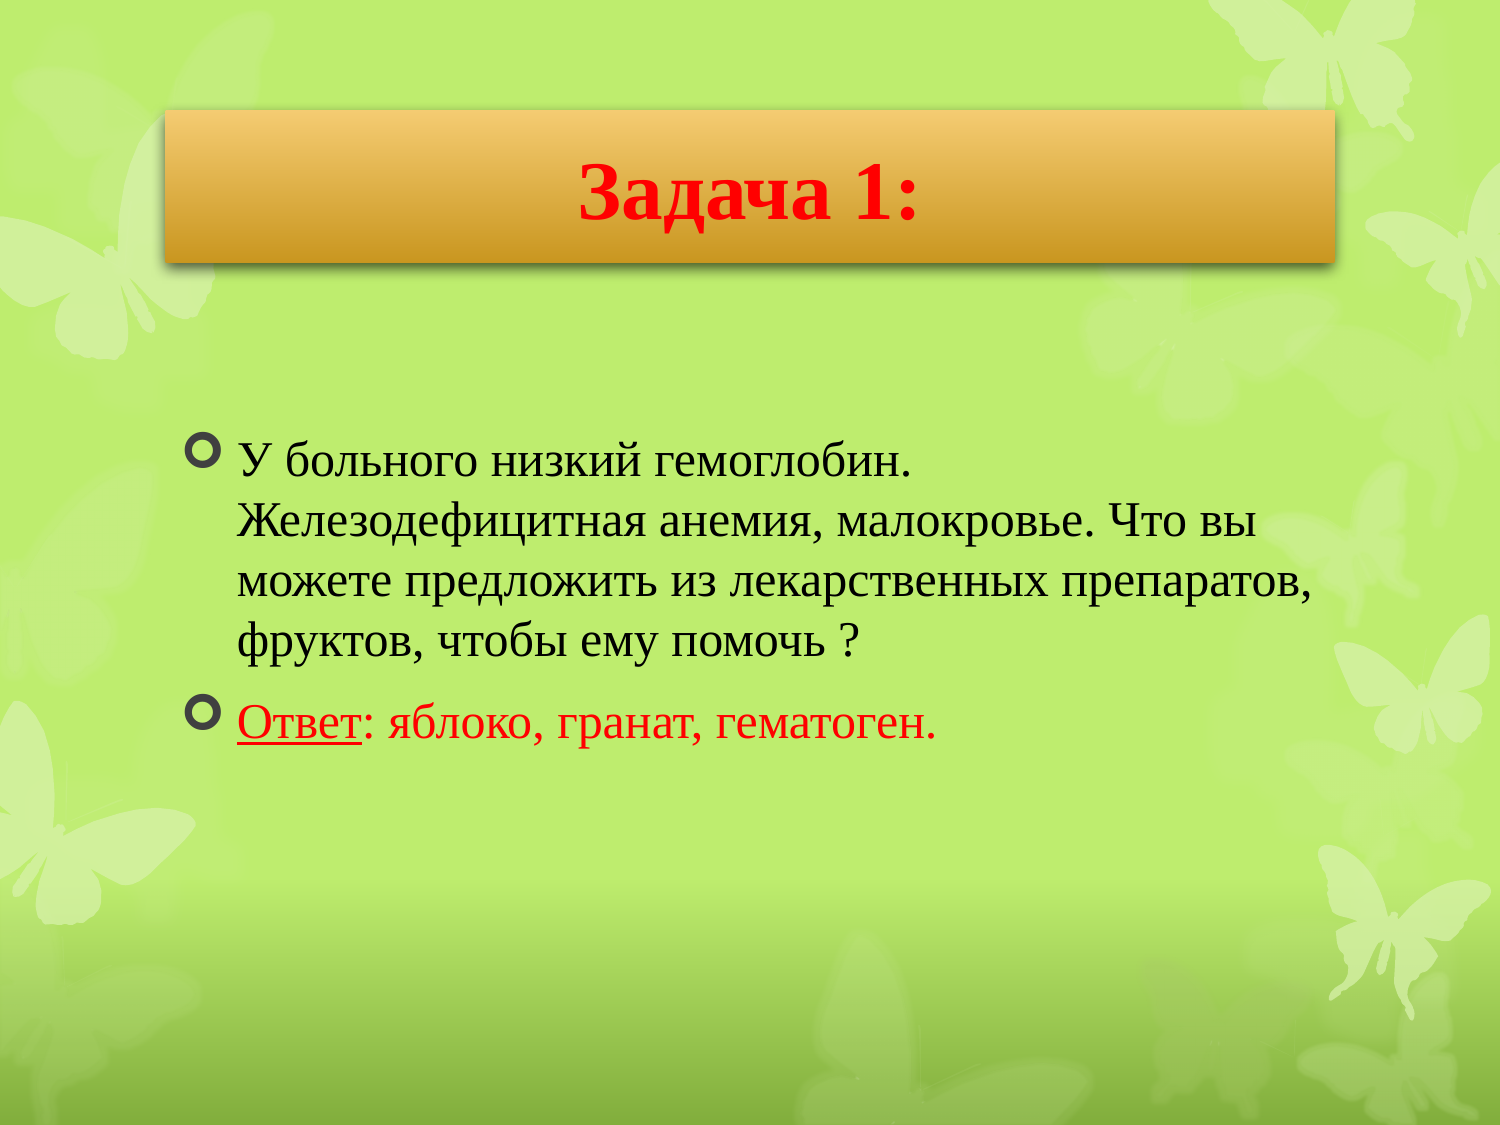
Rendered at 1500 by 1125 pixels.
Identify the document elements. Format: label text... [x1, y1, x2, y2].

title Задача 1: [165, 110, 1335, 263]
list У больного низкий гемоглобин. Железодефицитная анемия, малокровье. Что вы можете предложить из лекарственных препаратов, фруктов, чтобы ему помочь ? Ответ: яблоко, гранат, гематоген. [165, 296, 1335, 962]
